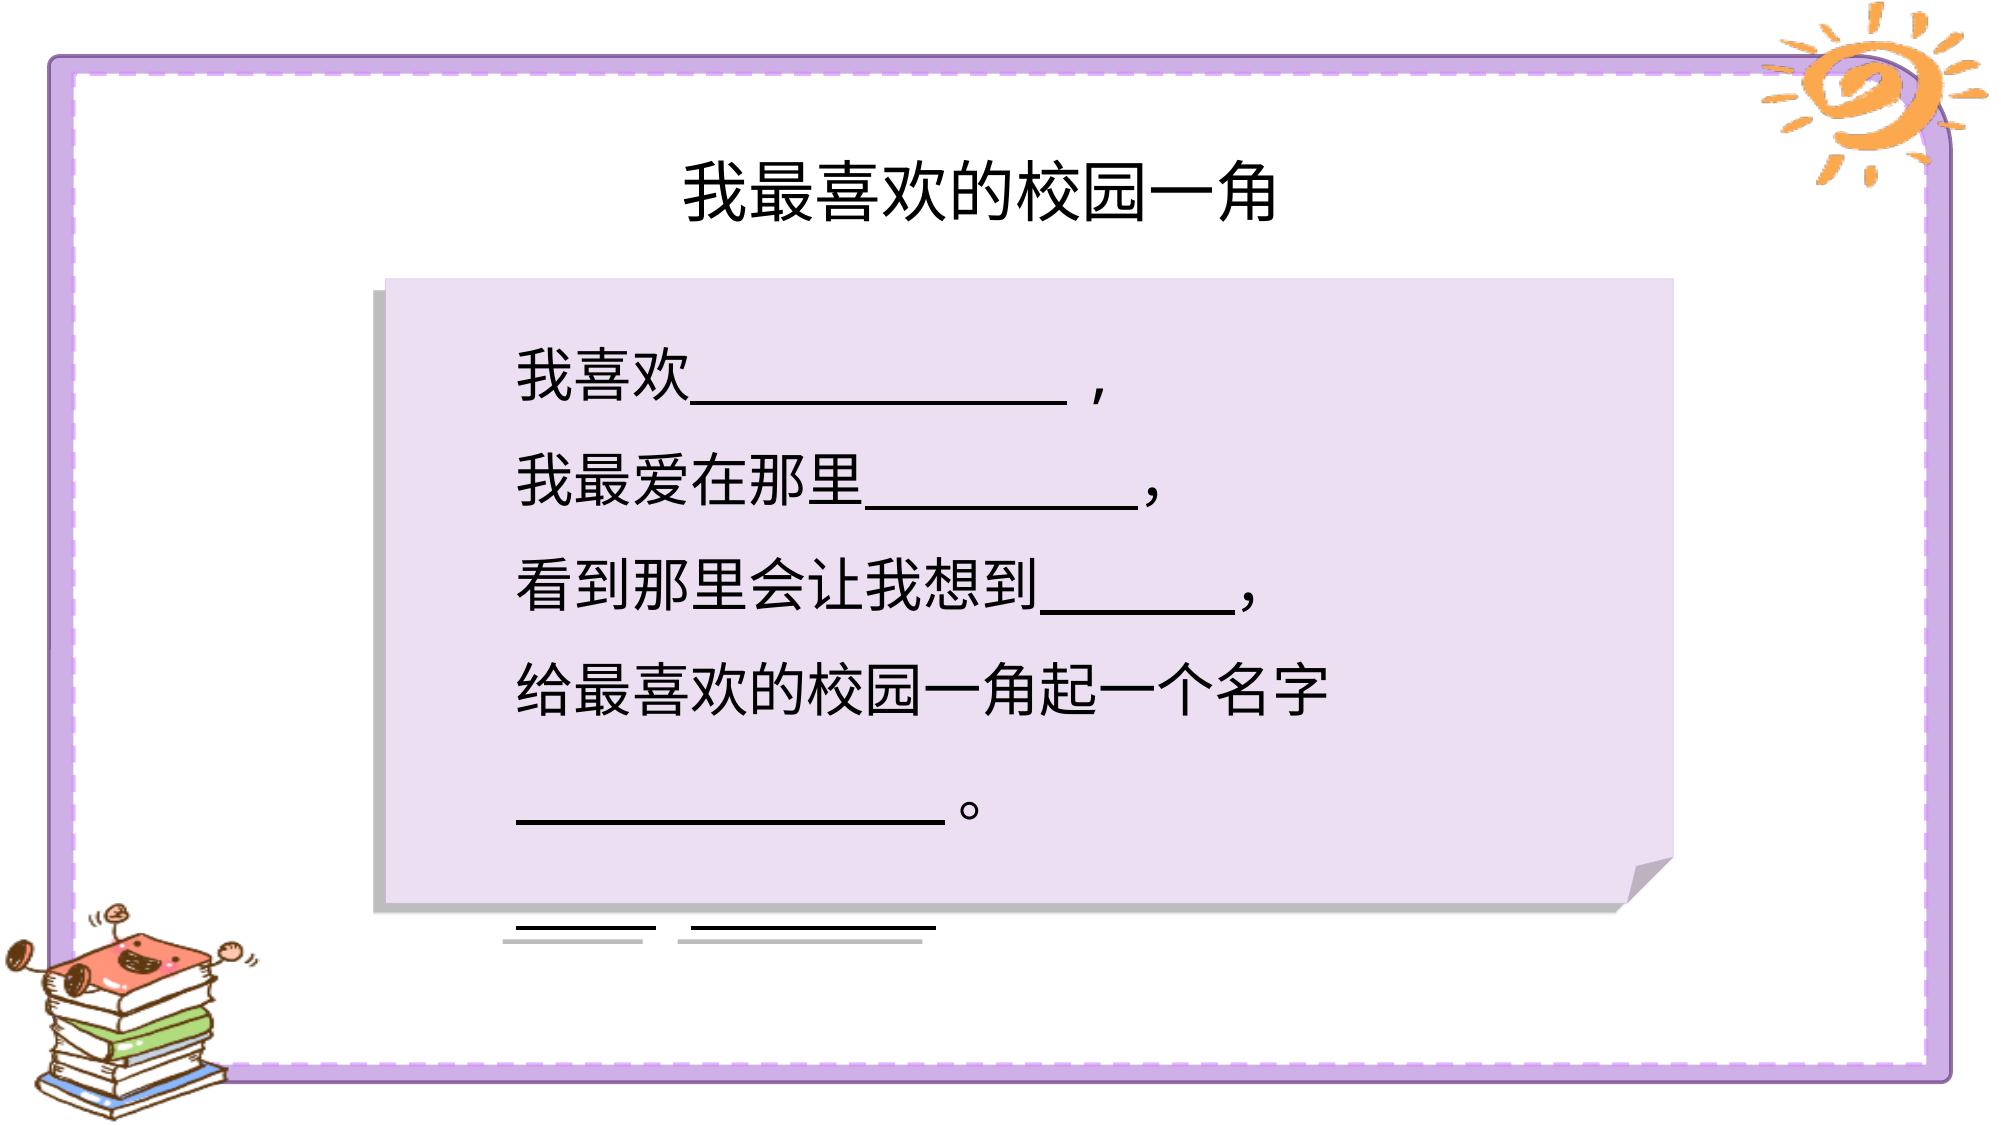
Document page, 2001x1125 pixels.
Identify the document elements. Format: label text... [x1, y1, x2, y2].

picture [1725, 0, 2001, 204]
text_box 我最喜欢的校园一角 [284, 142, 1679, 238]
text_box 你能把这幅家庭关系示意图补充完整吗 [368, 567, 373, 762]
picture [0, 902, 260, 1123]
text_box 我喜欢 , 我最爱在那里 ， 看到那里会让我想到 ， 给最喜欢的校园一角起一个名字 。 [385, 278, 1674, 904]
